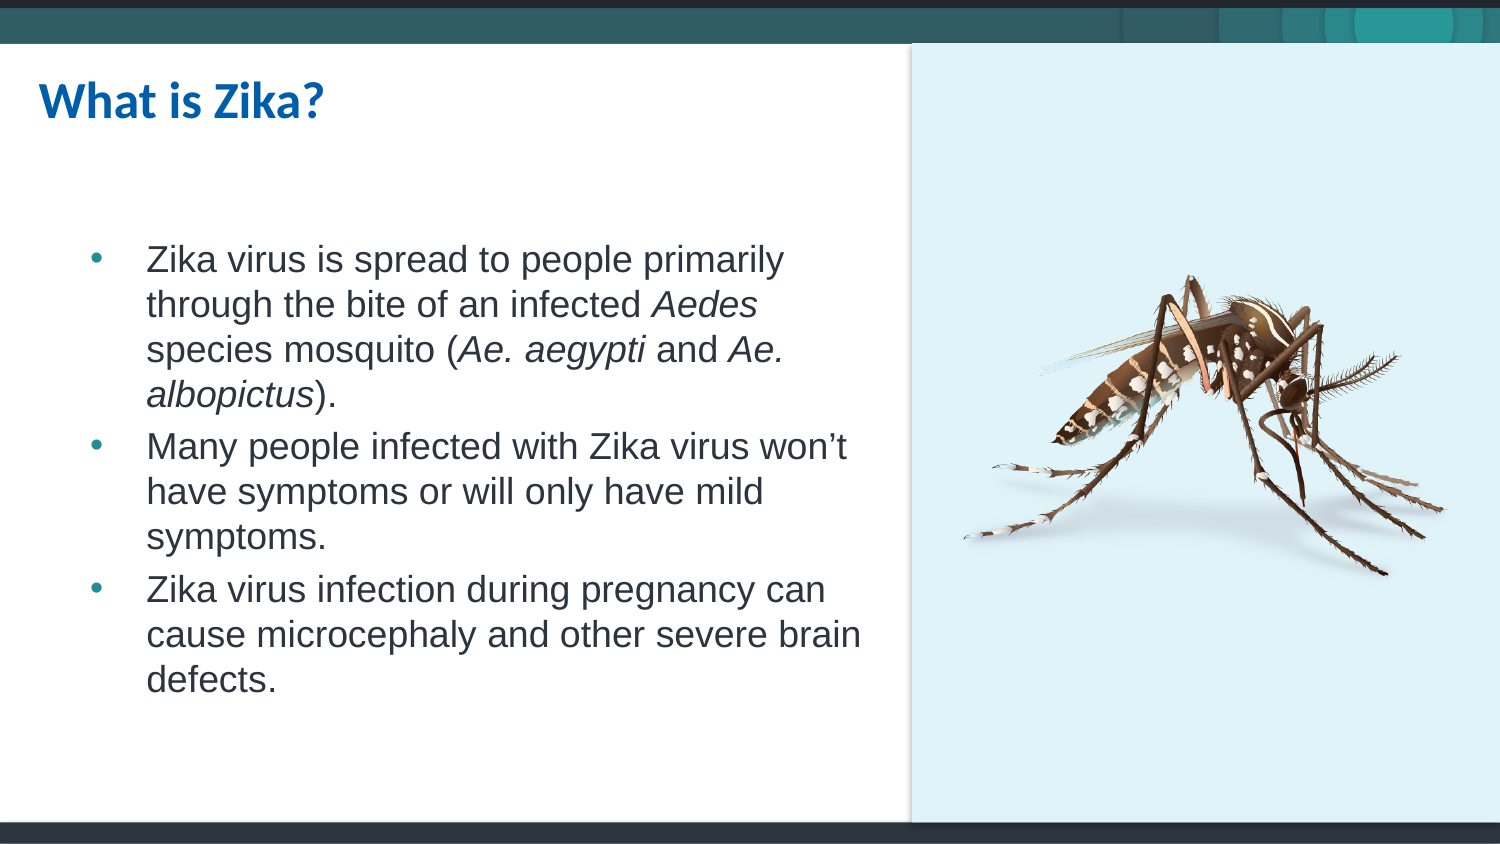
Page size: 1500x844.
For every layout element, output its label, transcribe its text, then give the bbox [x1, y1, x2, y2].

picture [0, 0, 1500, 44]
title What is Zika? [23, 59, 889, 211]
list Zika virus is spread to people primarily through the bite of an infected Aedes species mosquito (Ae. aegypti and Ae. albopictus). Many people infected with Zika virus won’t have symptoms or will only have mild symptoms. Zika virus infection during pregnancy can cause microcephaly and other severe brain defects. [75, 211, 889, 732]
picture [941, 210, 1483, 629]
